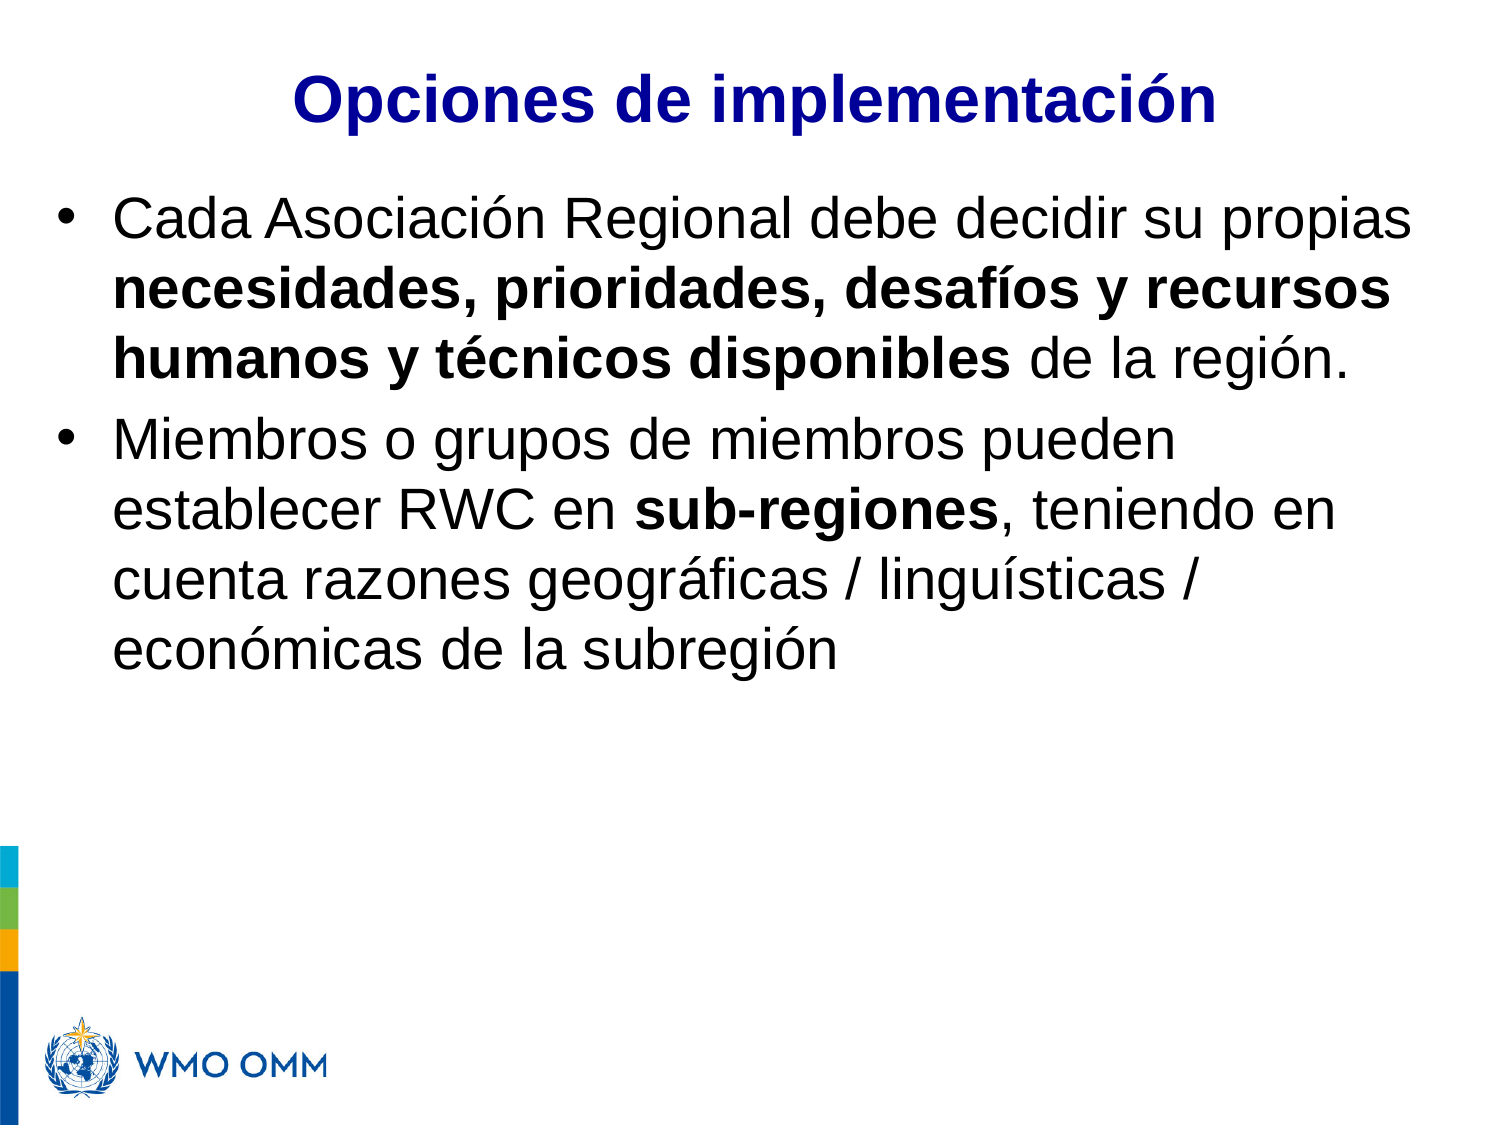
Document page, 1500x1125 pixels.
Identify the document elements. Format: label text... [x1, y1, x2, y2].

title Opciones de implementación [41, 19, 1471, 172]
list Cada Asociación Regional debe decidir su propias necesidades, prioridades, desafíos y recursos humanos y técnicos disponibles de la región. Miembros o grupos de miembros pueden establecer RWC en sub-regiones, teniendo en cuenta razones geográficas / linguísticas / económicas de la subregión [41, 172, 1471, 1024]
picture [0, 845, 327, 1125]
